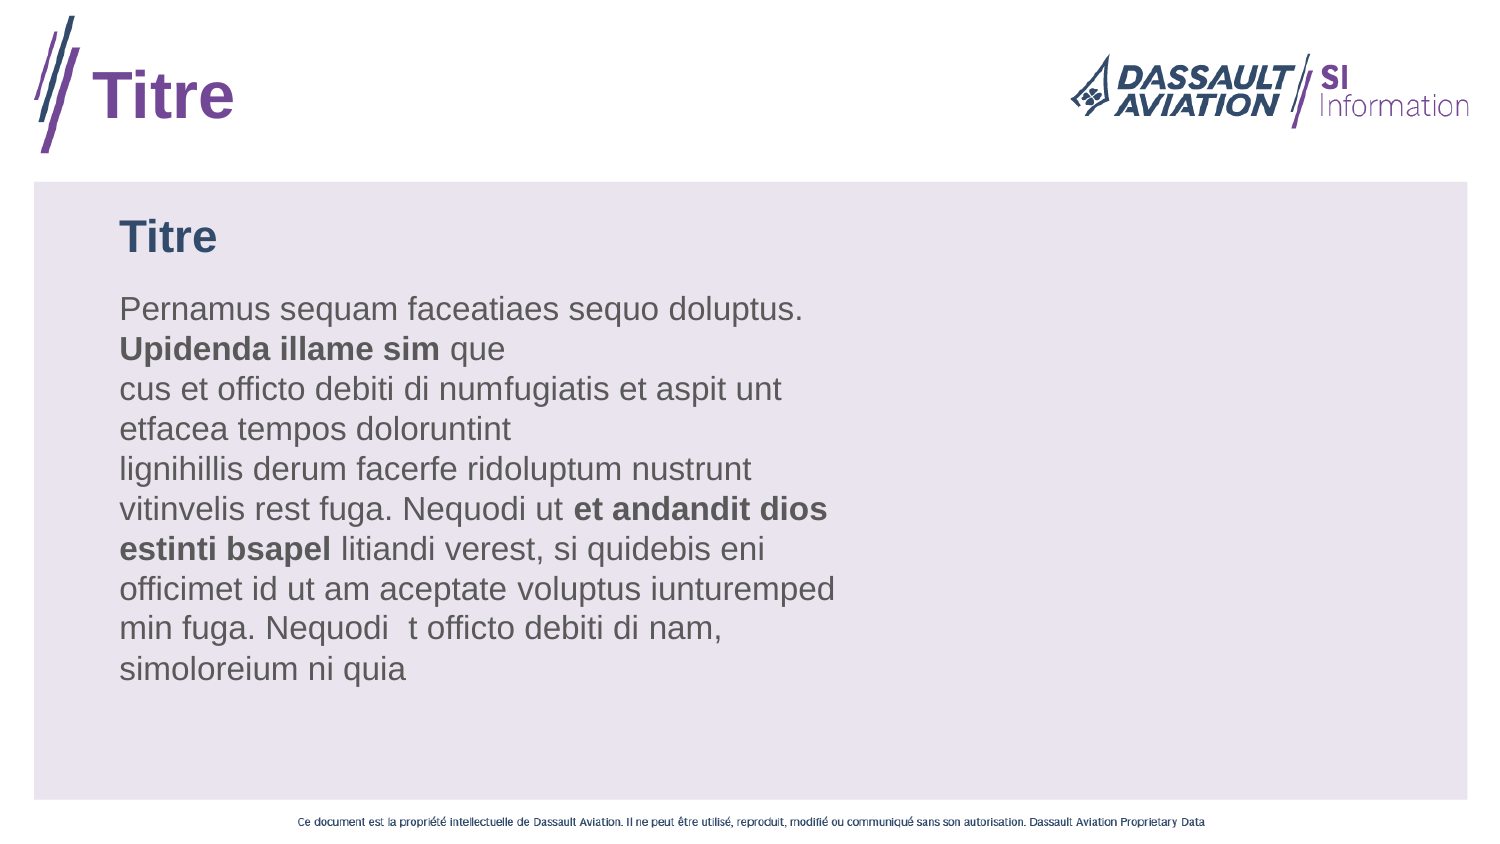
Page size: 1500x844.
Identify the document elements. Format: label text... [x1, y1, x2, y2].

text_box Pernamus sequam faceatiaes sequo doluptus. Upidenda illame sim que cus et officto debiti di numfugiatis et aspit unt etfacea tempos doloruntint lignihillis derum facerfe ridoluptum nustrunt vitinvelis rest fuga. Nequodi ut et andandit dios estinti bsapel litiandi verest, si quidebis eni officimet id ut am aceptate voluptus iunturemped min fuga. Nequodi t officto debiti di nam, simoloreium ni quia [104, 280, 892, 694]
text_box Titre [77, 44, 251, 140]
picture [0, 0, 1500, 844]
text_box Titre [104, 199, 1255, 269]
